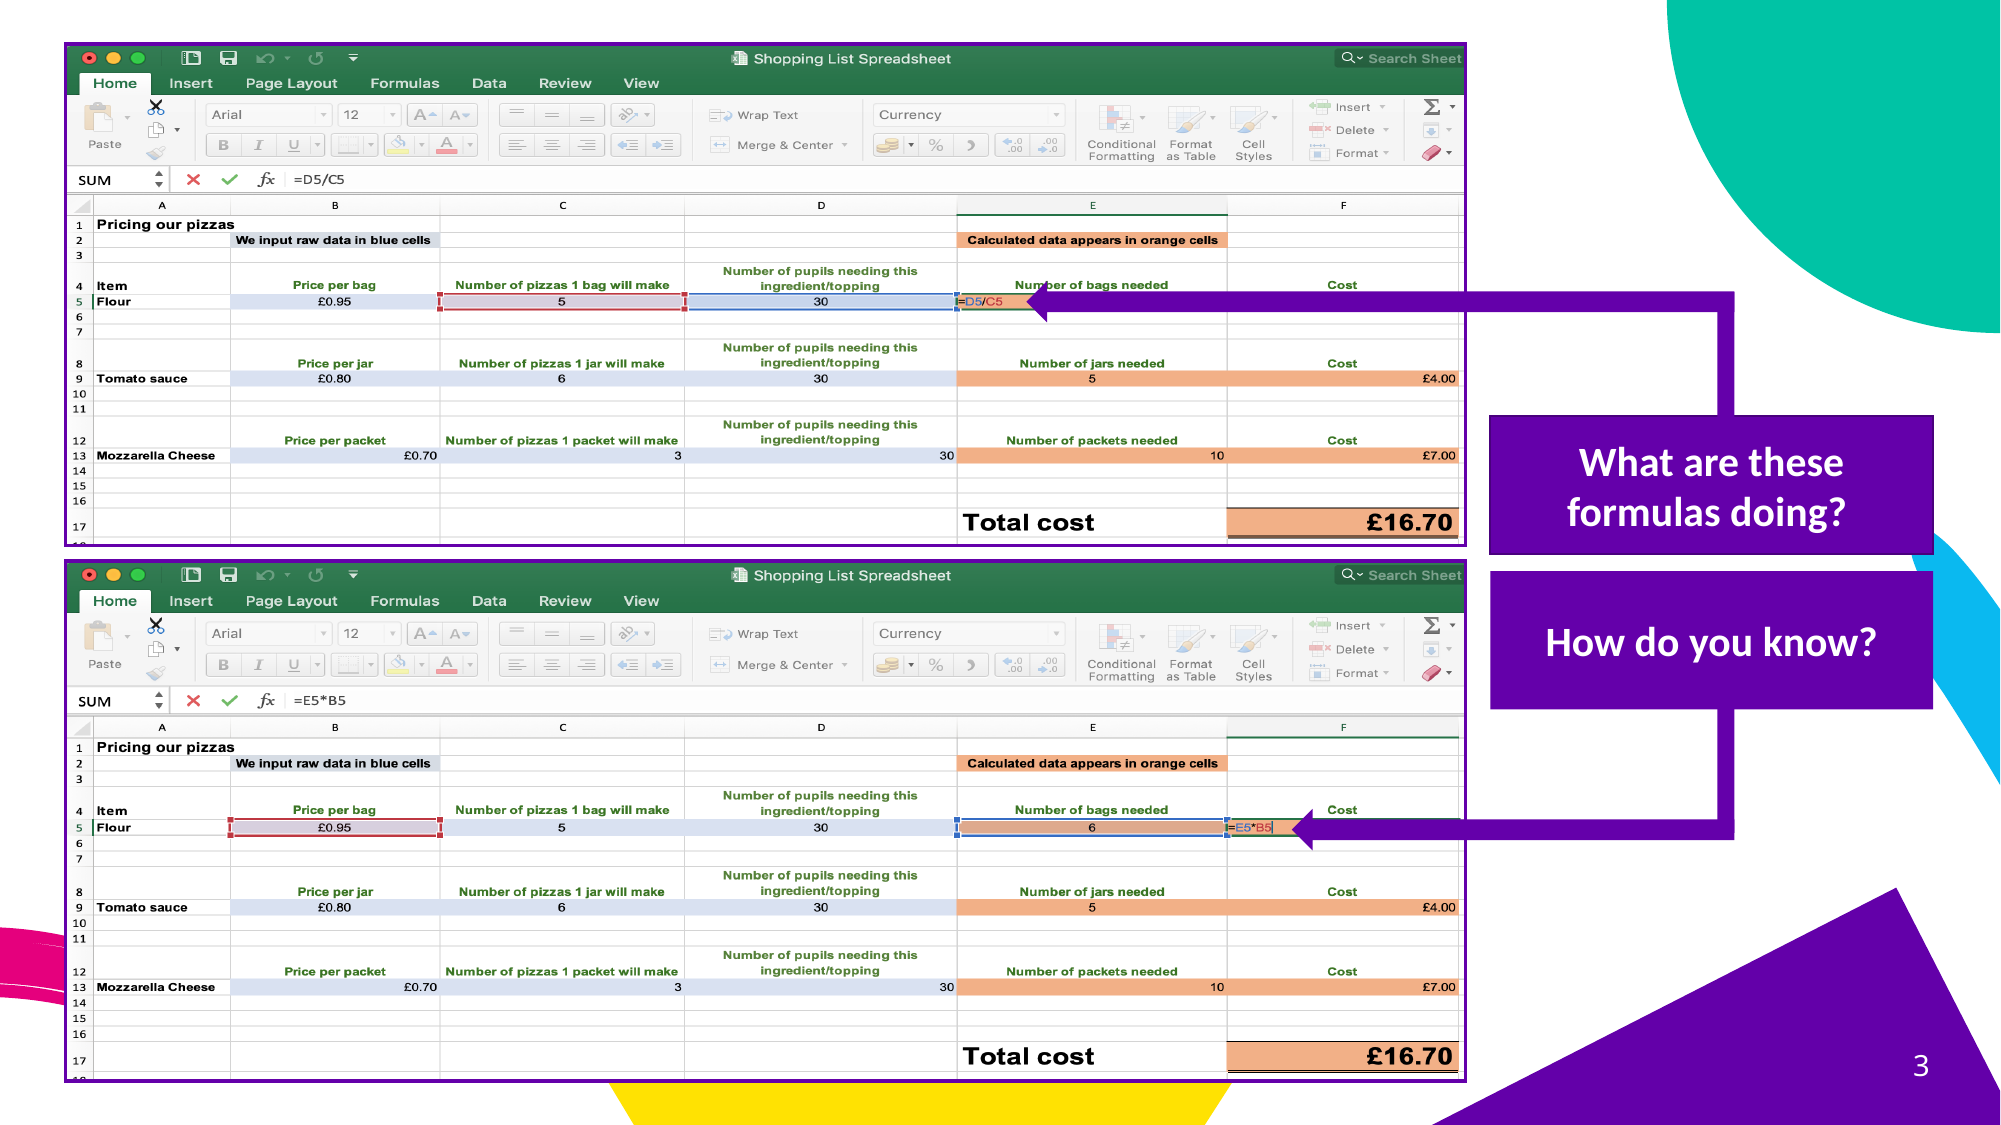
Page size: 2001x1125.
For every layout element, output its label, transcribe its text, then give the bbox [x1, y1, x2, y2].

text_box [1291, 613, 1735, 851]
text_box How do you know? [1489, 570, 1934, 710]
text_box What are these formulas doing? [1489, 415, 1934, 555]
slide_number 3 [1673, 1037, 1945, 1097]
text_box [66, 45, 1465, 1080]
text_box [1026, 280, 1735, 440]
